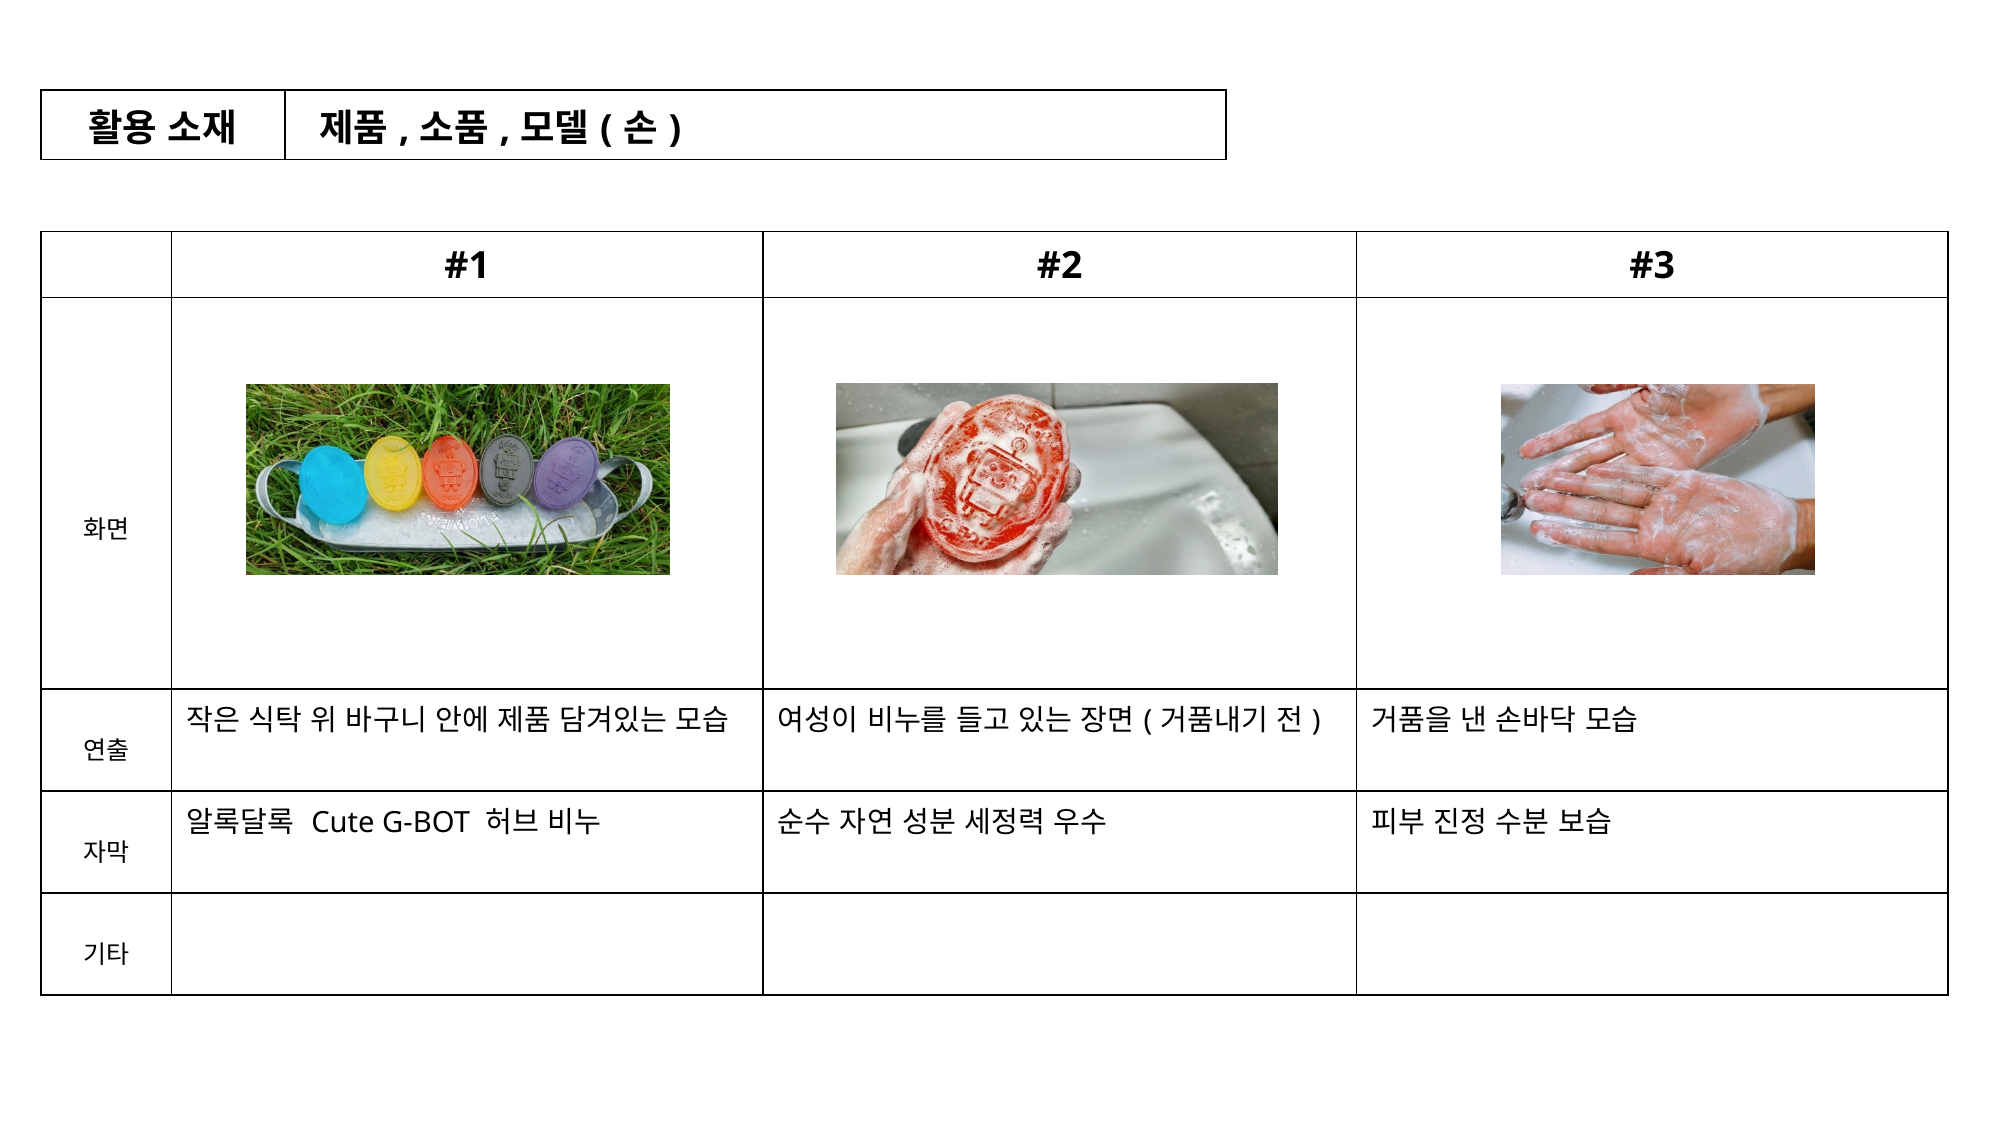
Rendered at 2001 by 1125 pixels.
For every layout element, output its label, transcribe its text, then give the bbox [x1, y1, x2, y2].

picture [246, 384, 670, 575]
table_header 제품,소품,모델(손) [286, 91, 1225, 159]
table_cell 작은 식탁 위 바구니 안에 제품 담겨있는 모습 [172, 690, 762, 790]
picture [836, 383, 1278, 575]
table_cell 알록달록 Cute G-BOT 허브 비누 [172, 792, 762, 892]
table_cell 화면 [42, 298, 171, 688]
table_cell [172, 298, 762, 688]
table_cell 순수 자연 성분 세정력 우수 [764, 792, 1356, 892]
table_header 활용 소재 [42, 91, 284, 159]
table_header #2 [764, 232, 1356, 297]
table_cell 거품을 낸 손바닥 모습 [1357, 690, 1947, 790]
table_cell [1357, 894, 1947, 994]
table_cell 피부 진정 수분 보습 [1357, 792, 1947, 892]
table_header #3 [1357, 232, 1947, 297]
table_cell 여성이 비누를 들고 있는 장면(거품내기 전) [764, 690, 1356, 790]
table_cell [764, 894, 1356, 994]
table_cell [1357, 298, 1947, 688]
table_cell 자막 [42, 792, 171, 892]
table_cell 연출 [42, 690, 171, 790]
table_header #1 [172, 232, 762, 297]
table_cell [172, 894, 762, 994]
picture [1501, 384, 1815, 575]
table_cell [764, 298, 1356, 688]
table_header [42, 232, 171, 297]
table_cell 기타 [42, 894, 171, 994]
